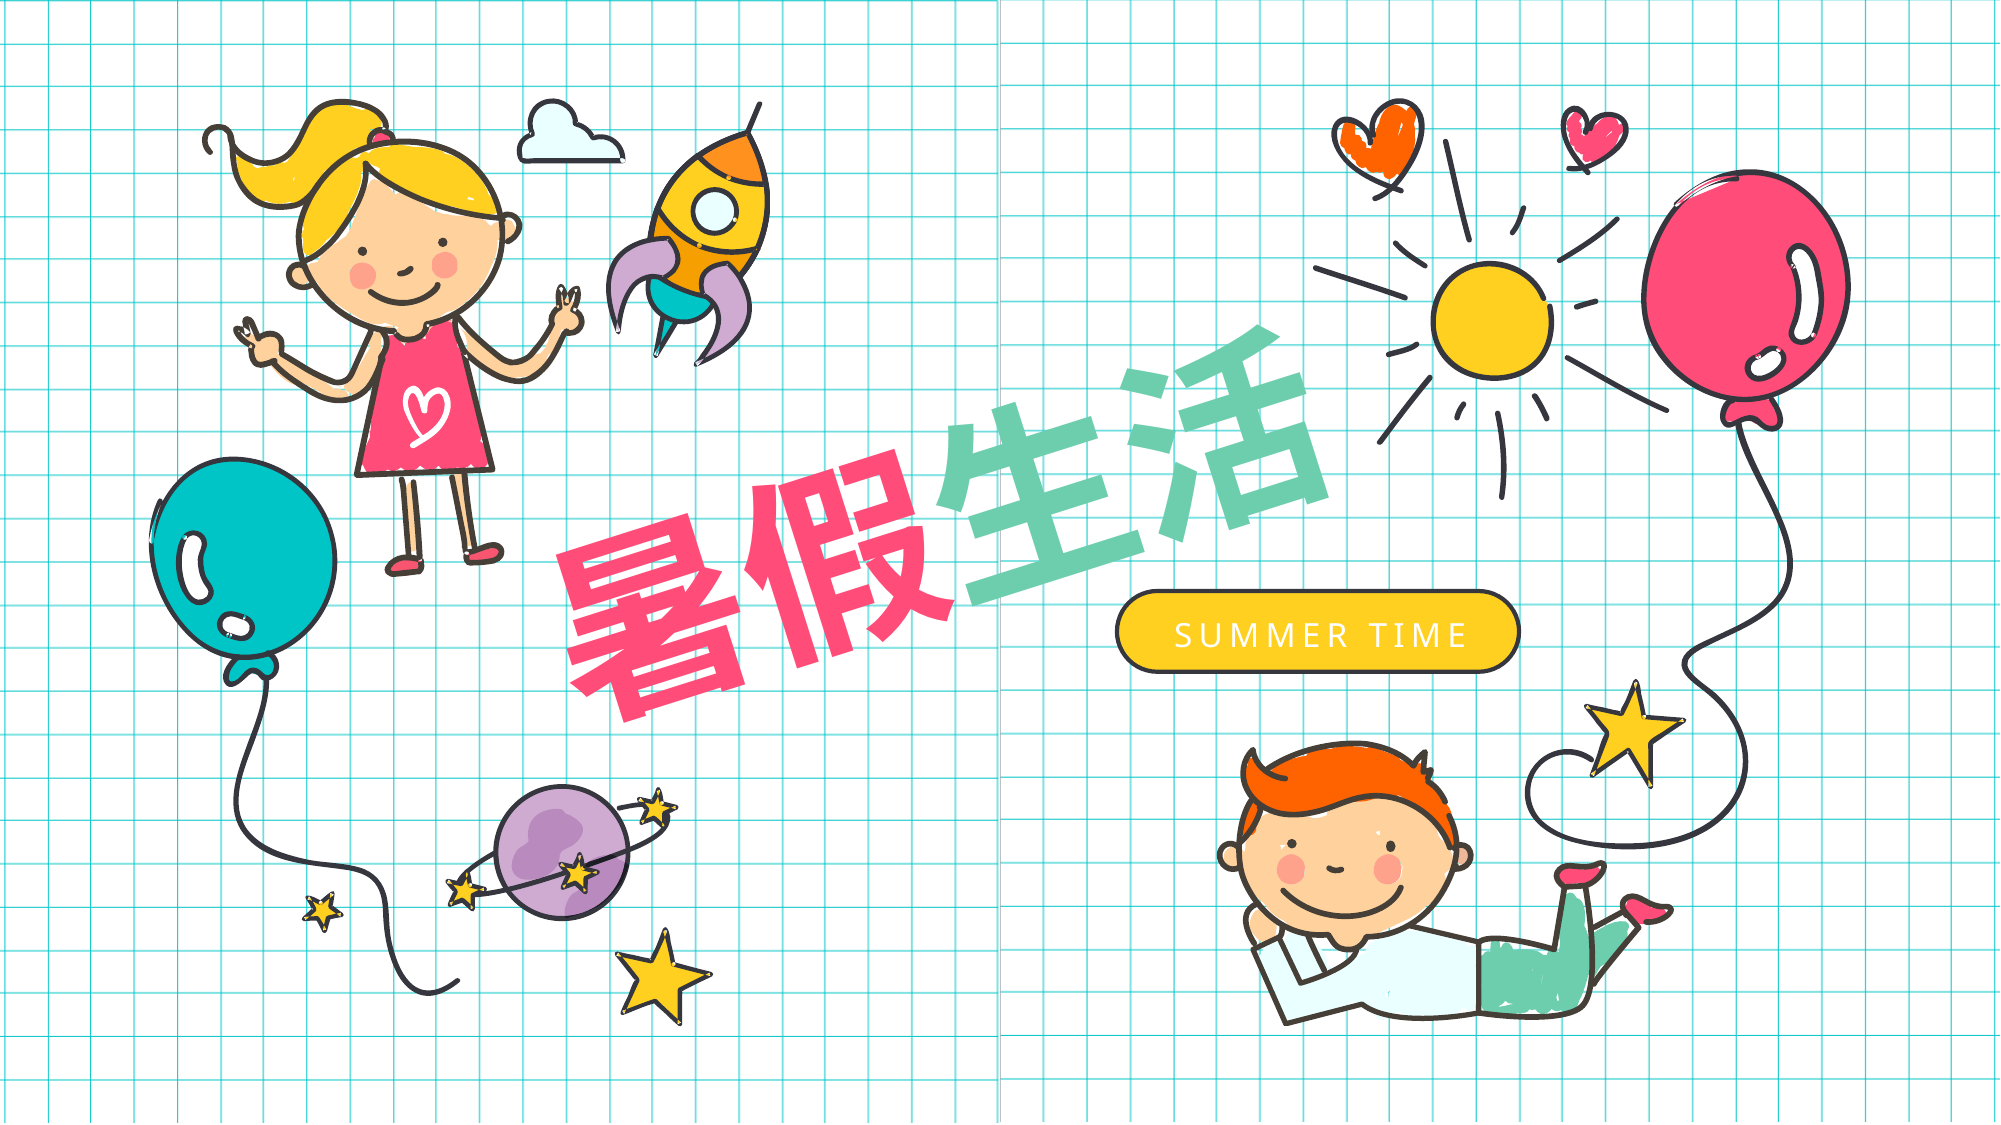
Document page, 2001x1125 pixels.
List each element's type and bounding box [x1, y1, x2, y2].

picture [0, 0, 2000, 1125]
text_box [148, 98, 1851, 1027]
text_box [1116, 590, 1520, 672]
